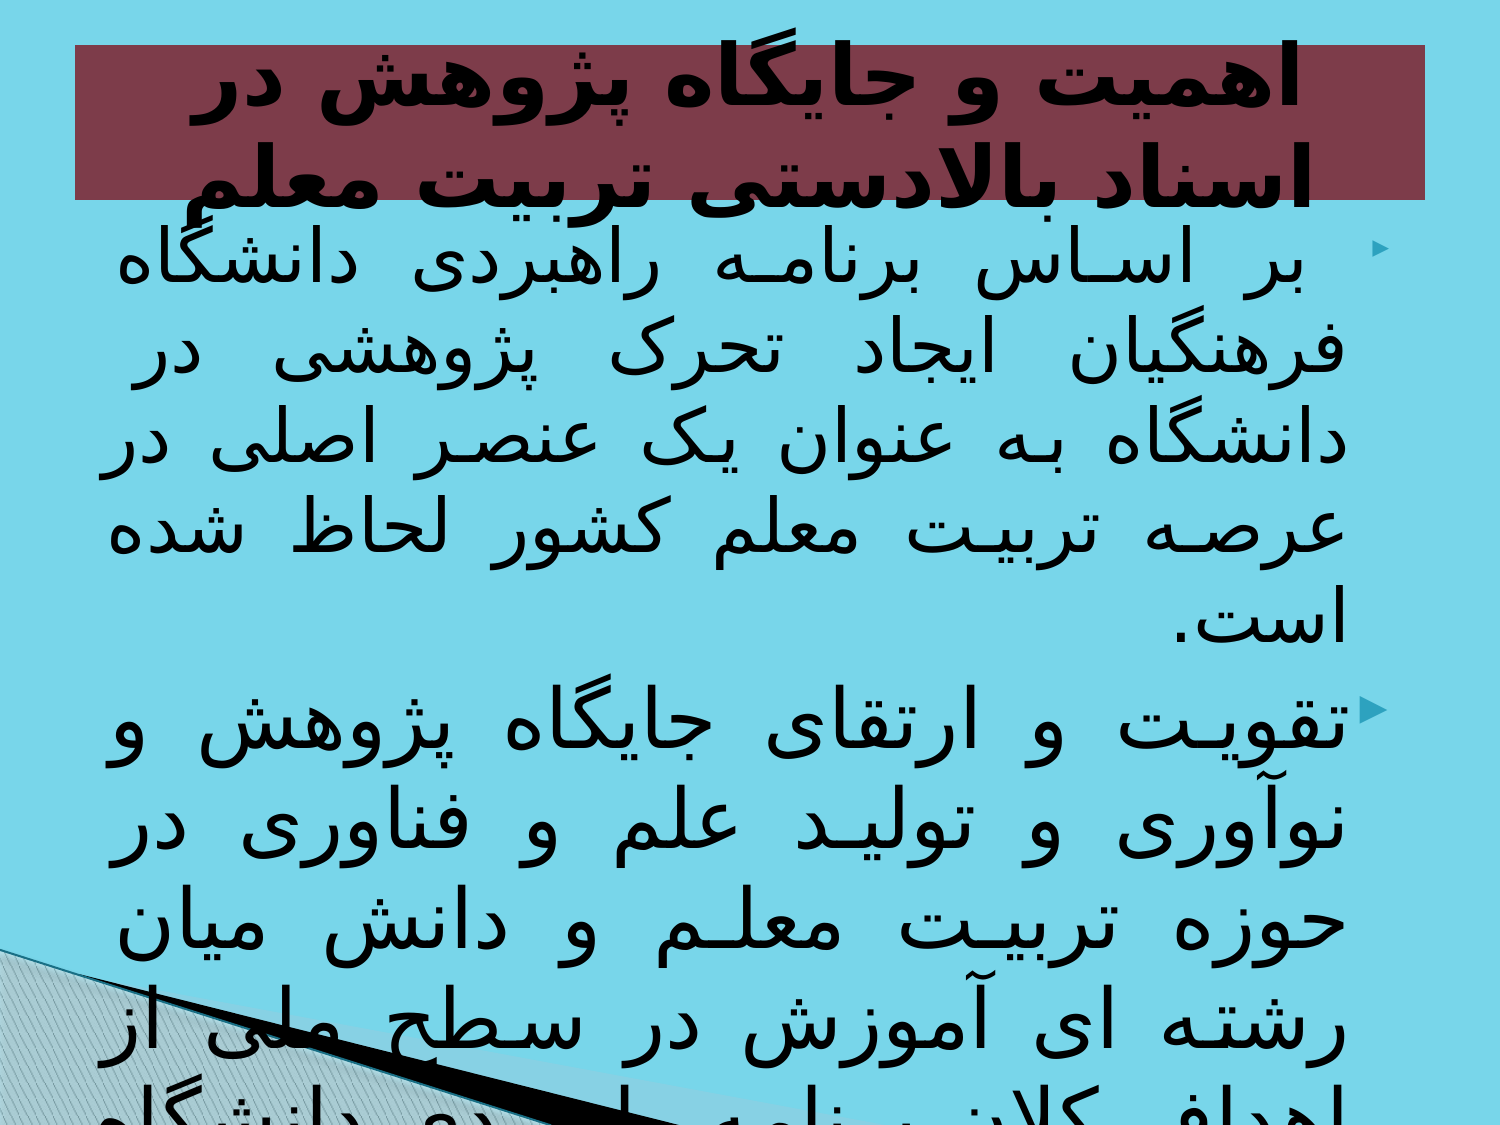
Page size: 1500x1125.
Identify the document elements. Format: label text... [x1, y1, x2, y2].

list بر اساس برنامه راهبردی دانشگاه فرهنگیان ایجاد تحرک پژوهشی در دانشگاه به عنوان یک عنصر اصلی در ‏عرصه تربیت معلم کشور لحاظ شده است. ‏تقویت و ارتقای جایگاه پژوهش و نوآوری و تولید علم و فناوری در حوزه تربیت معلم و دانش میان رشته ای آموزش در سطح ملی از اهداف کلان برنامه راهبردی دانشگاه است. [75, 200, 1425, 986]
title اهمیت و جایگاه پژوهش در اسناد بالادستی تربیت معلم [75, 45, 1425, 200]
